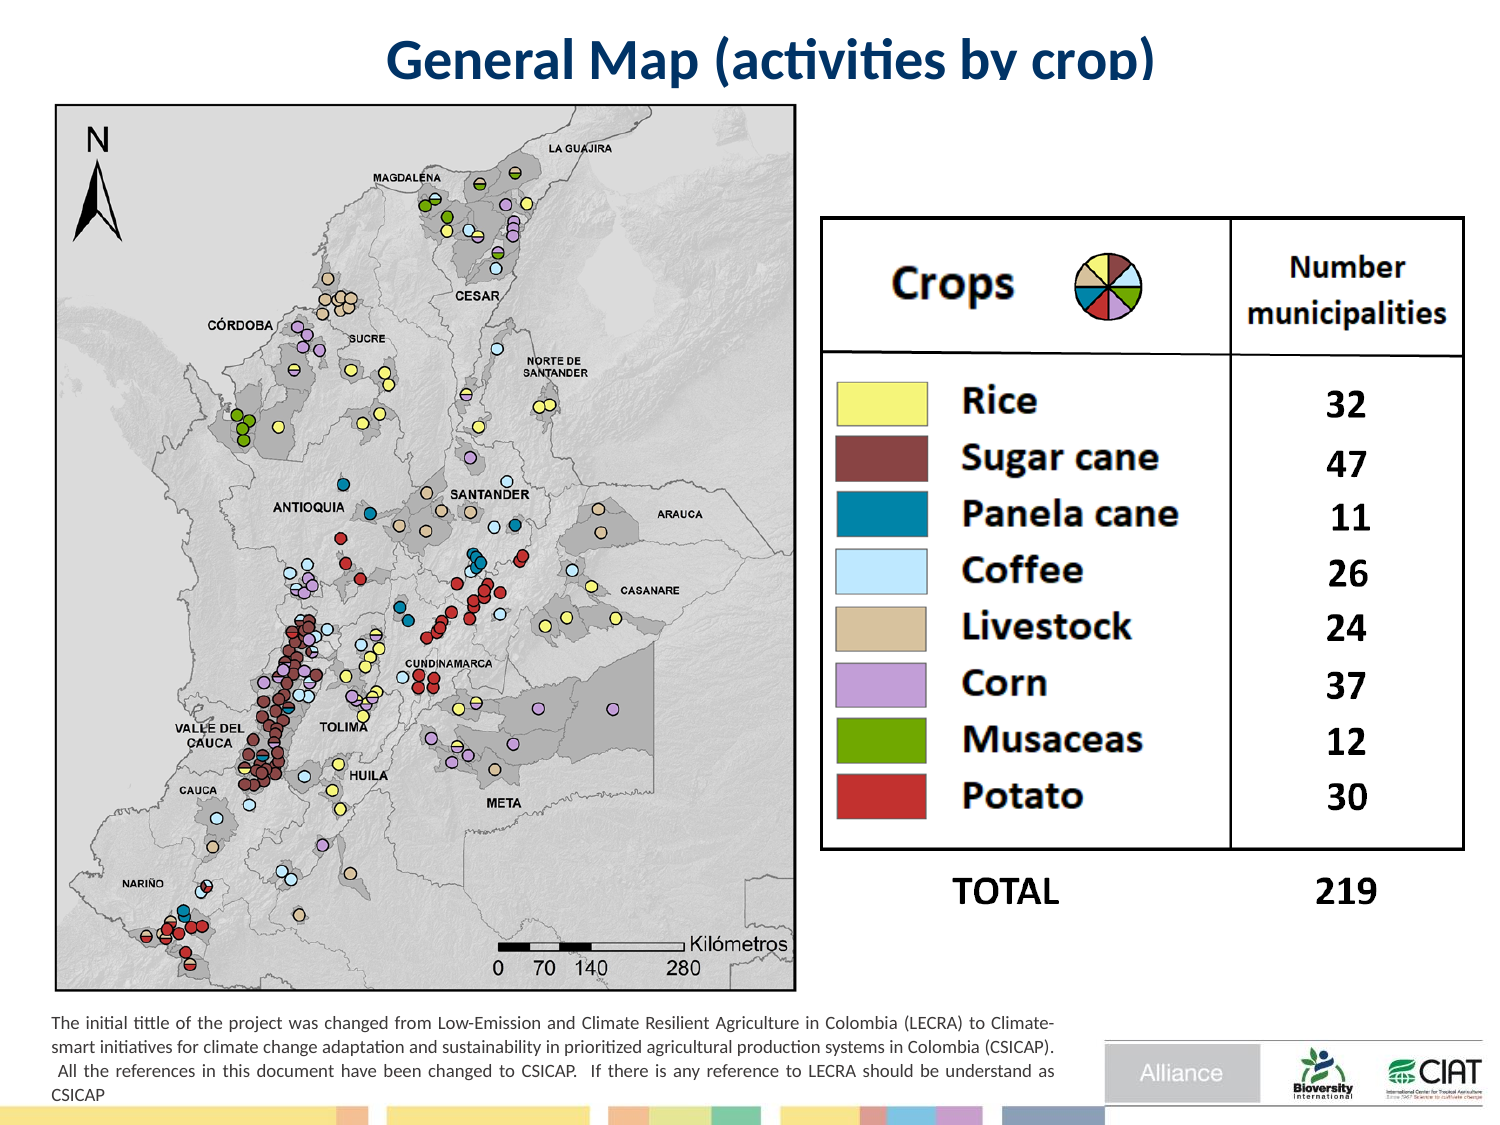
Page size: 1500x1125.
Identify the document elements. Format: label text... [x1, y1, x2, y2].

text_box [29, 79, 1471, 999]
picture [0, 0, 1500, 1125]
text_box The initial tittle of the project was changed from Low-Emission and Climate Resilient Agriculture in Colombia (LECRA) to Climate-smart initiatives for climate change adaptation and sustainability in prioritized agricultural production systems in Colombia (CSICAP). All the references in this document have been changed to CSICAP. If there is any reference to LECRA should be understand as CSICAP [36, 1001, 1069, 1113]
text_box General Map (activities by crop) [124, 21, 1419, 79]
